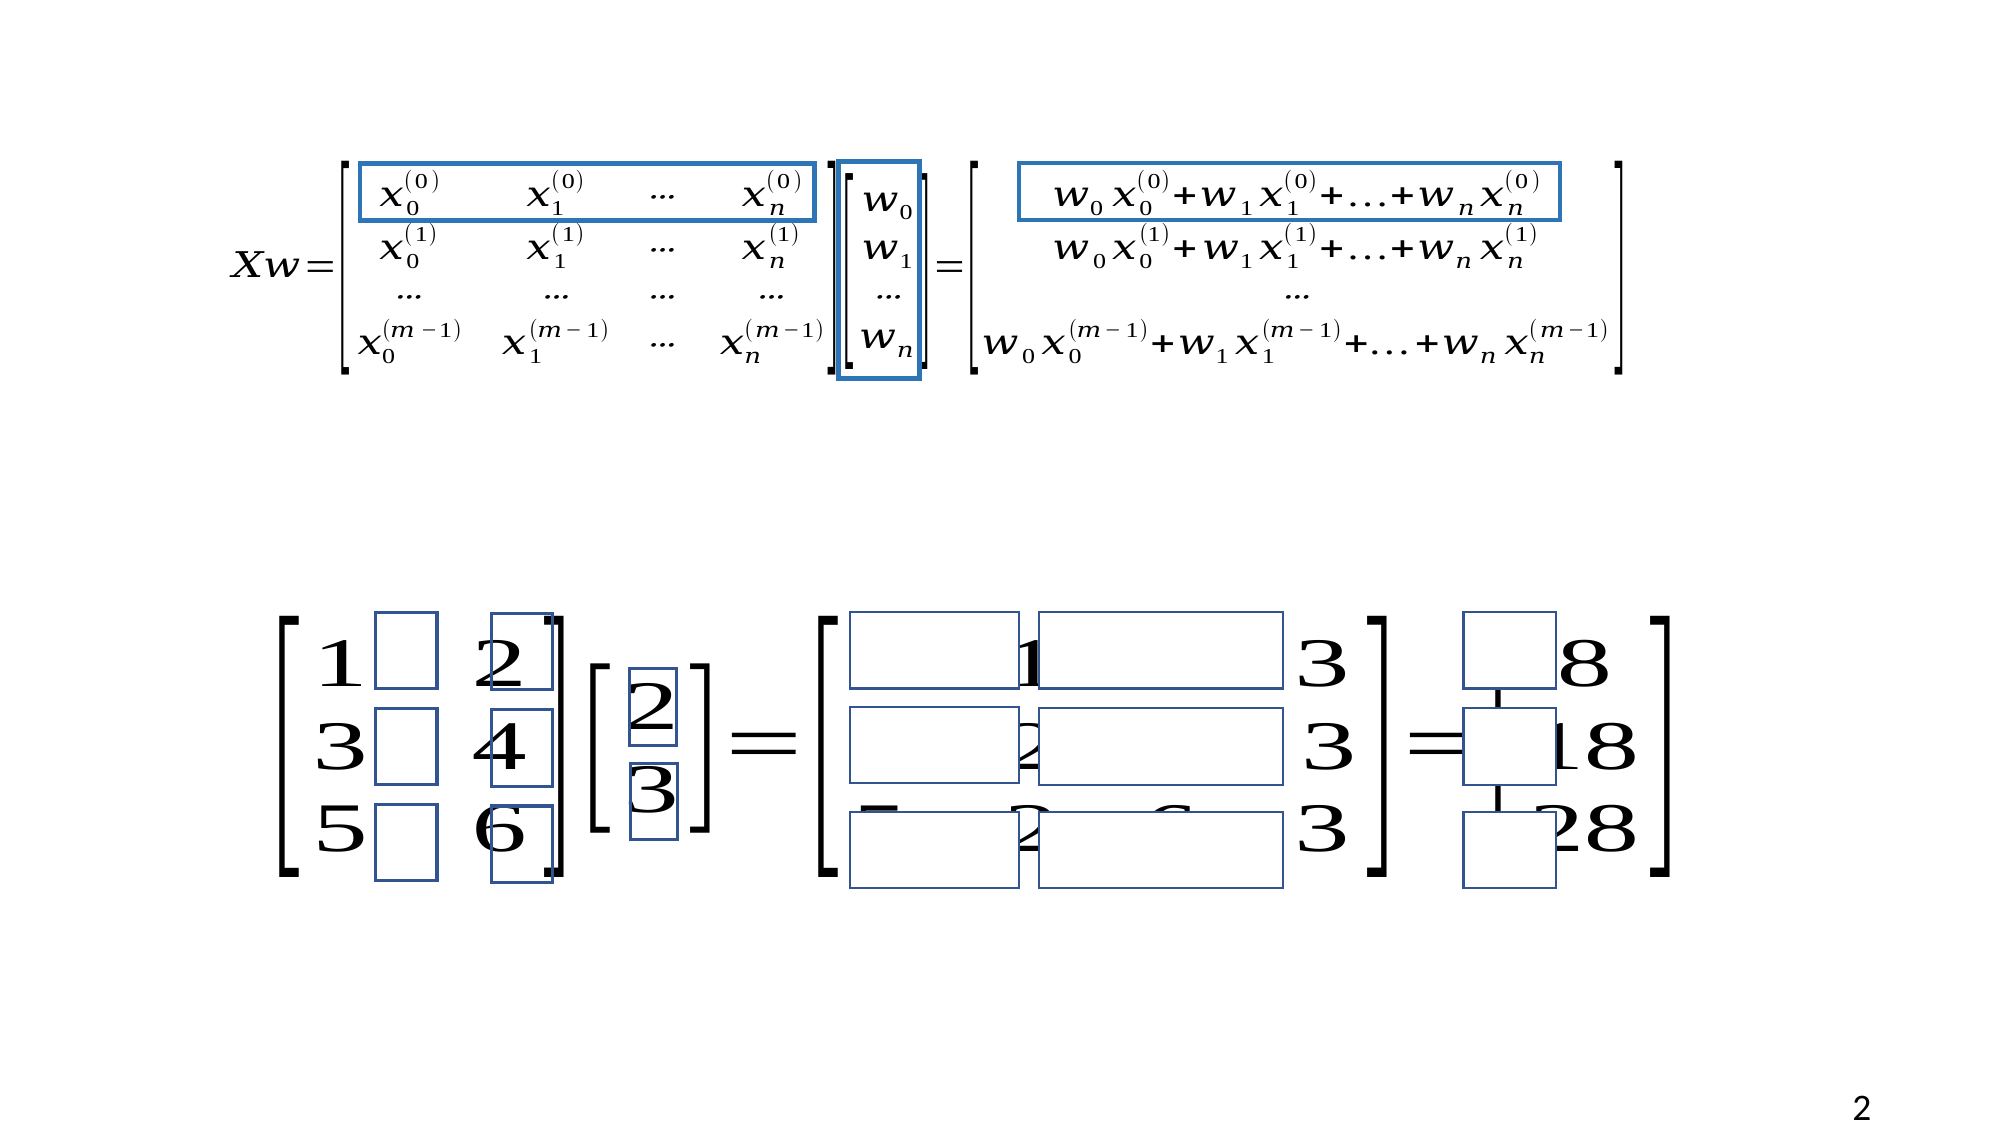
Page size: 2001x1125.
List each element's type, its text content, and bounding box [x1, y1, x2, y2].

text_box [490, 709, 554, 787]
text_box [375, 611, 438, 690]
text_box [628, 668, 677, 746]
text_box [490, 805, 554, 883]
text_box [1462, 707, 1557, 786]
text_box [1038, 707, 1284, 786]
text_box [630, 763, 679, 841]
text_box [1038, 811, 1284, 889]
text_box [375, 707, 438, 786]
text_box [490, 613, 554, 691]
text_box [849, 811, 1020, 889]
text_box [1462, 611, 1557, 690]
text_box [1462, 811, 1557, 889]
text_box [1038, 611, 1284, 690]
text_box 2 [1837, 1075, 1887, 1125]
text_box [1018, 162, 1561, 221]
text_box [849, 706, 1020, 784]
text_box [849, 611, 1020, 690]
text_box [359, 162, 815, 221]
text_box [838, 160, 920, 379]
text_box [375, 804, 438, 882]
